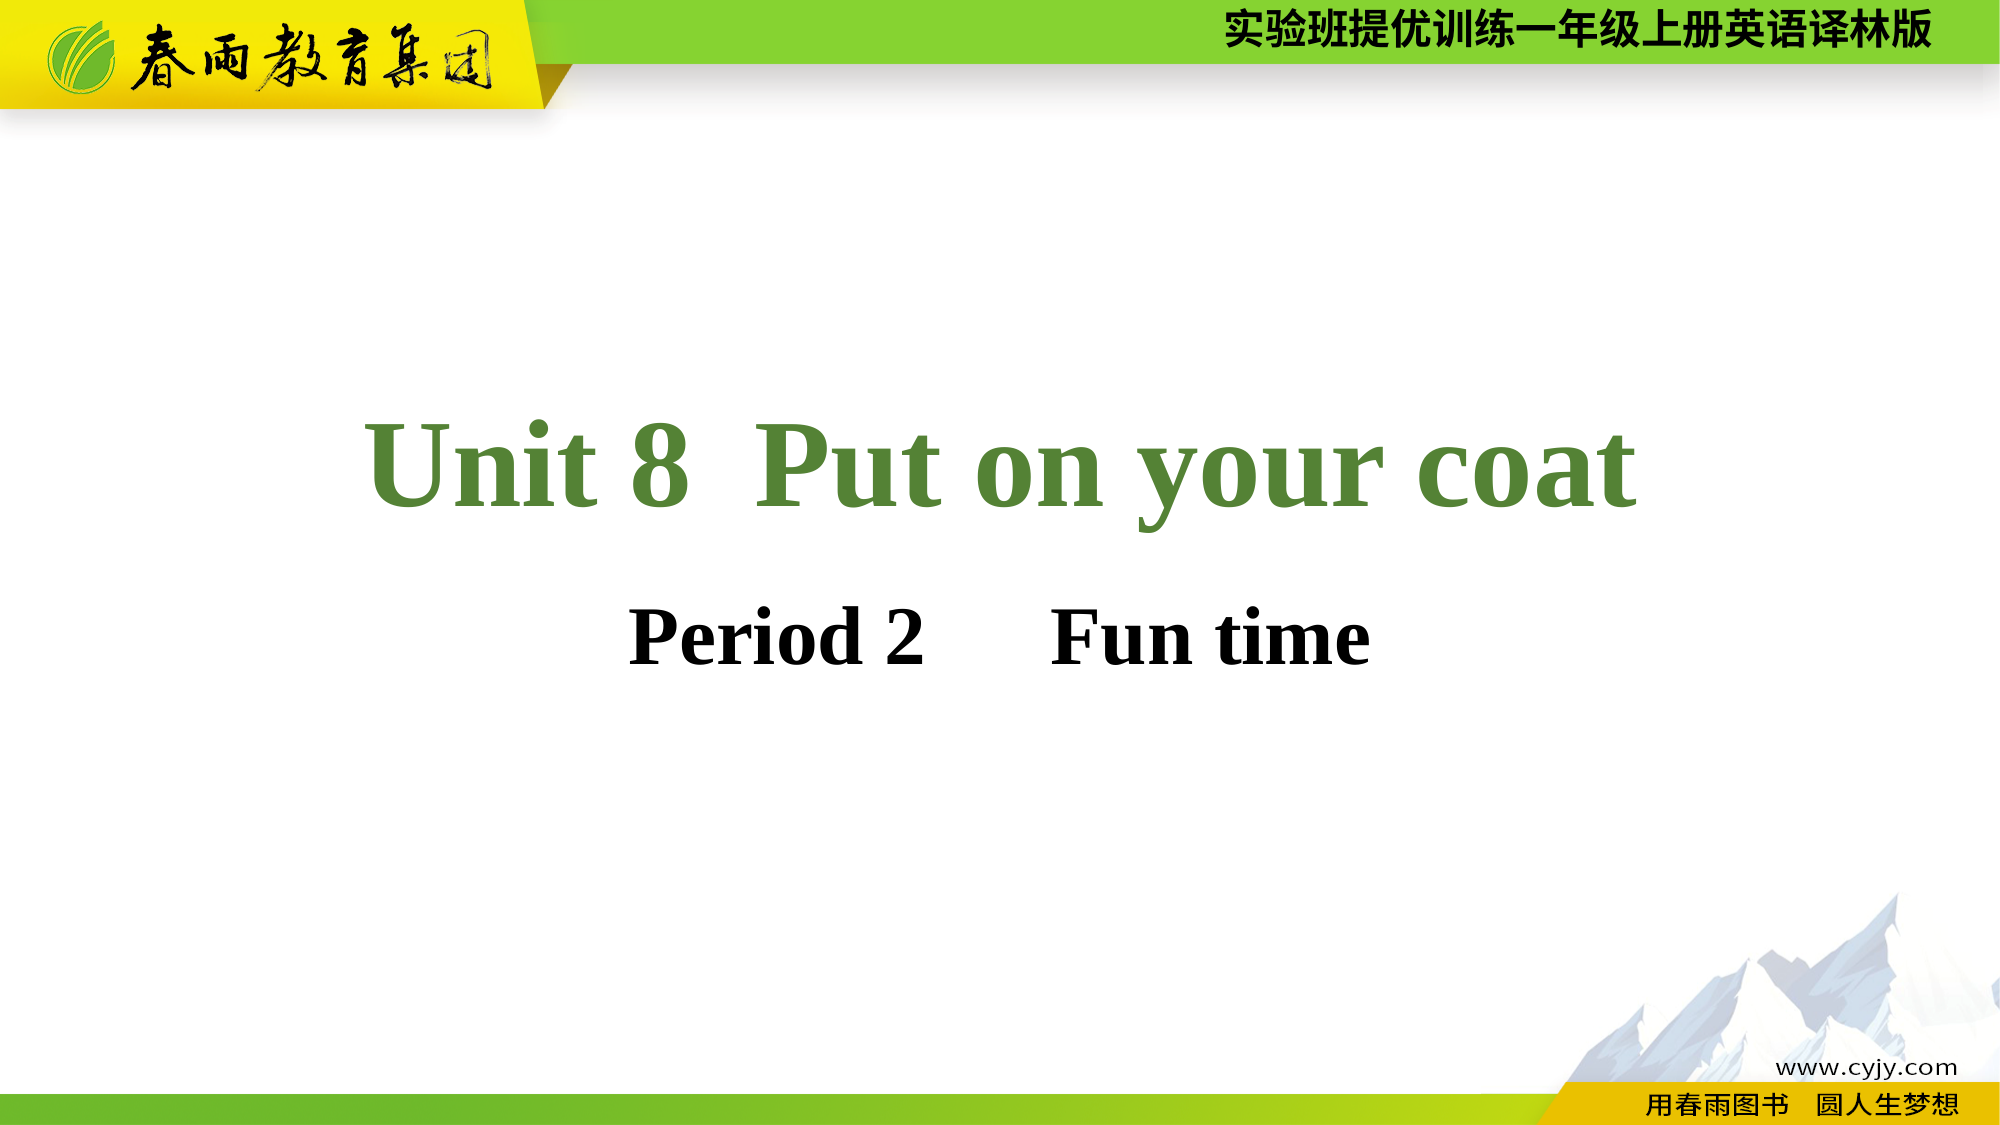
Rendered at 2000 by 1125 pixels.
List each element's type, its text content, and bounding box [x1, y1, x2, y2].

text_box Unit 8 Put on your coat Period 2 Fun time [0, 298, 2000, 689]
picture [0, 0, 2000, 298]
picture [0, 689, 2000, 1125]
